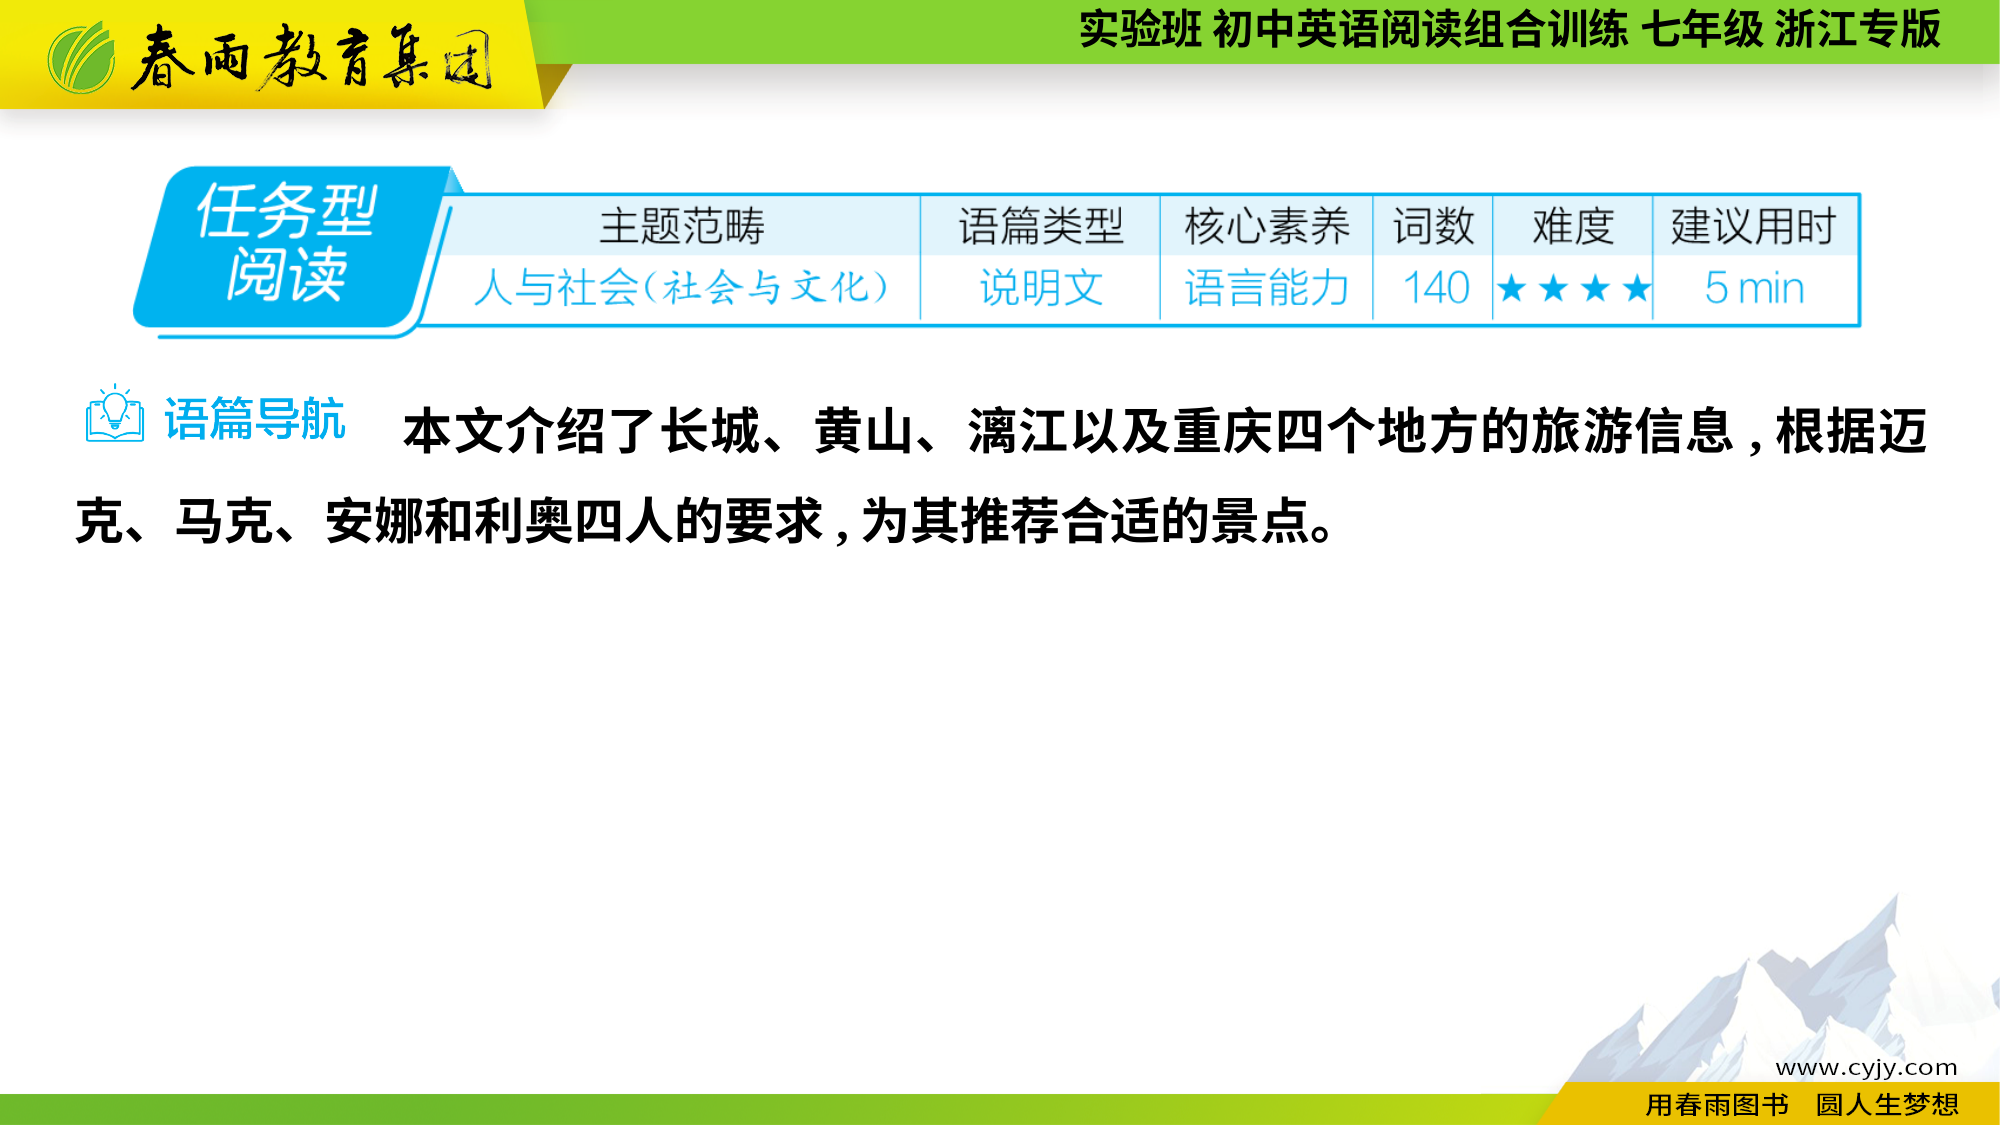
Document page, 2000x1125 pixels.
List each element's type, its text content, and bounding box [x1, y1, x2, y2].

picture [0, 0, 2000, 1125]
list 本文介绍了长城、黄山、漓江以及重庆四个地方的旅游信息,根据迈克、马克、安娜和利奥四人的要求,为其推荐合适的景点。 [59, 361, 1944, 548]
